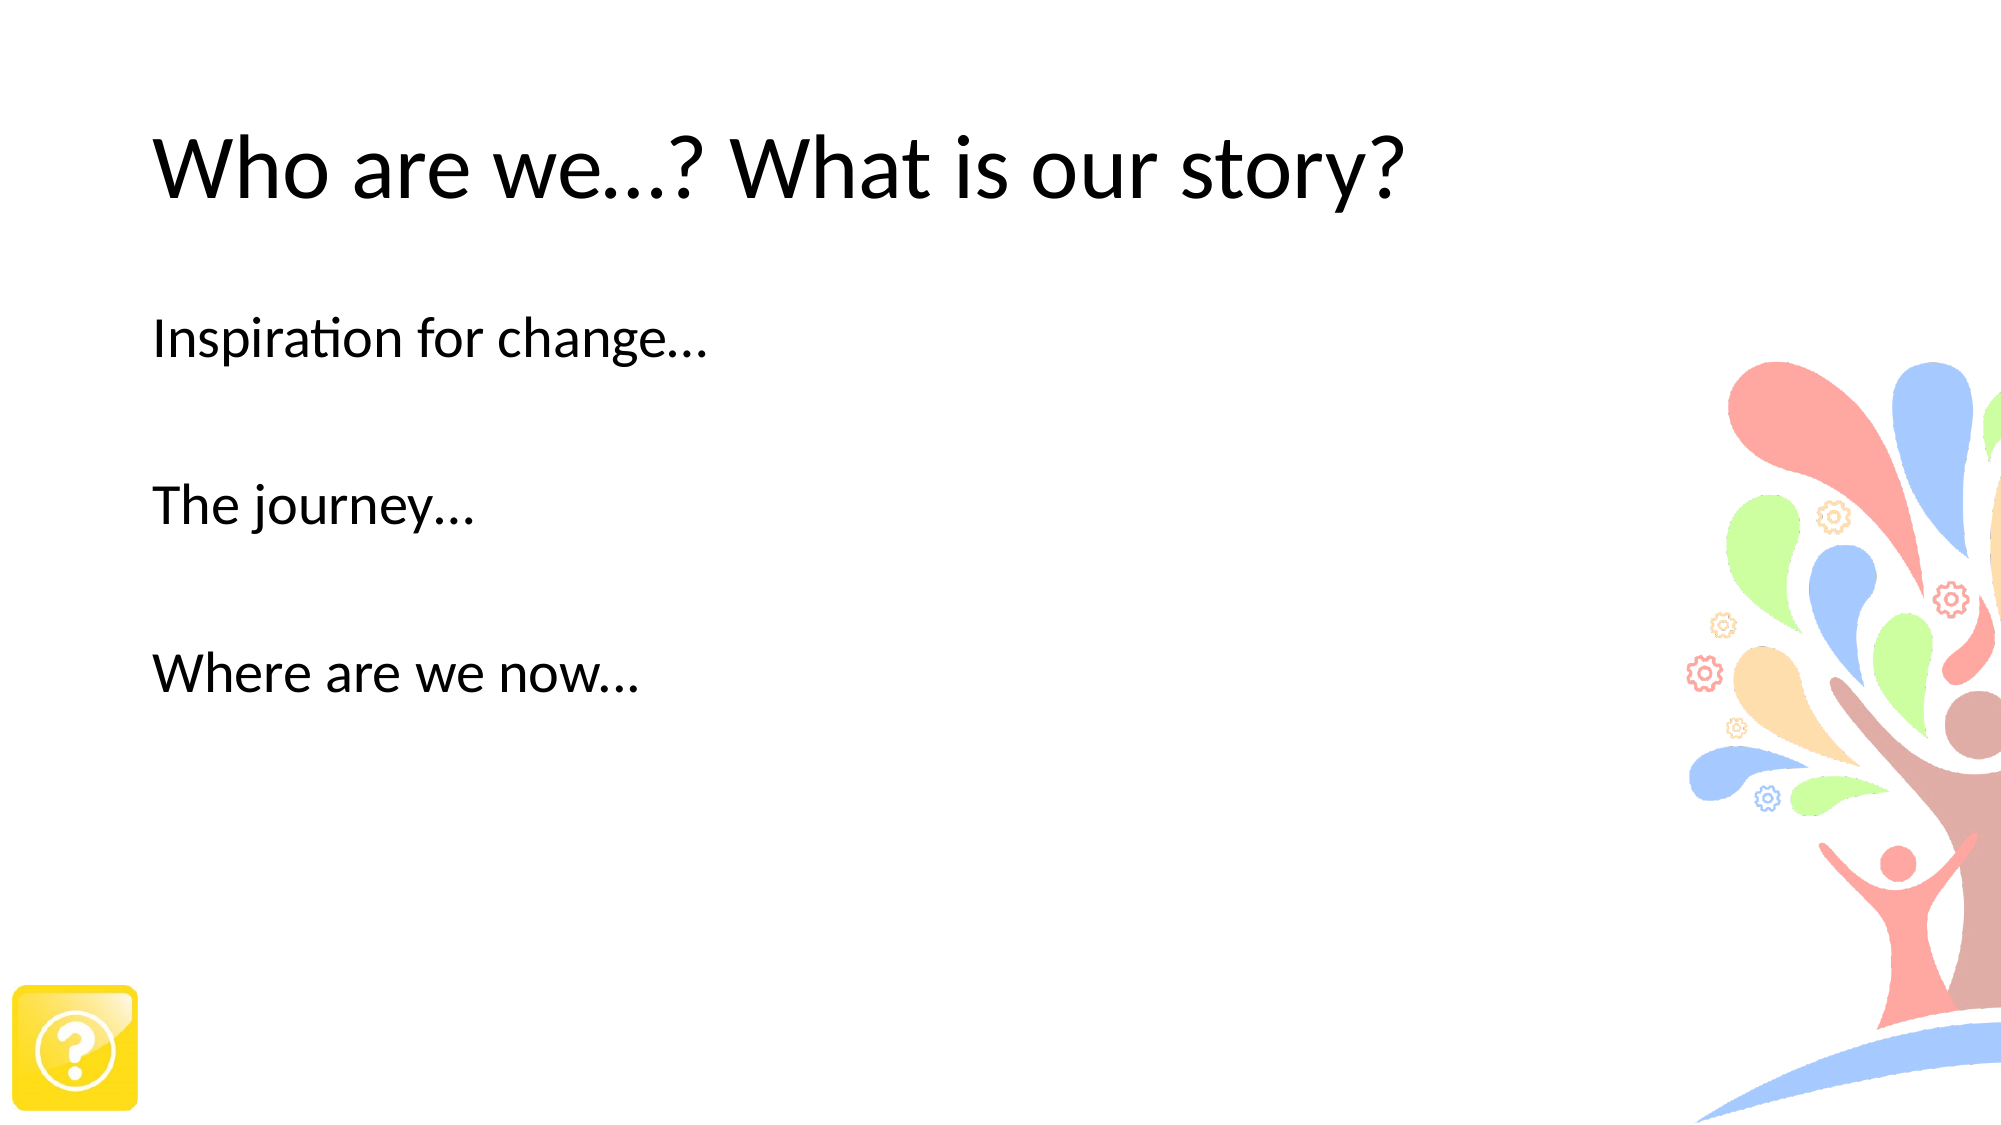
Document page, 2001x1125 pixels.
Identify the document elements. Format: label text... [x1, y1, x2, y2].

picture [1648, 320, 2001, 1125]
list Inspiration for change… The journey… Where are we now... [137, 299, 1863, 1014]
picture [11, 985, 138, 1112]
title Who are we…? What is our story? [137, 59, 1863, 278]
